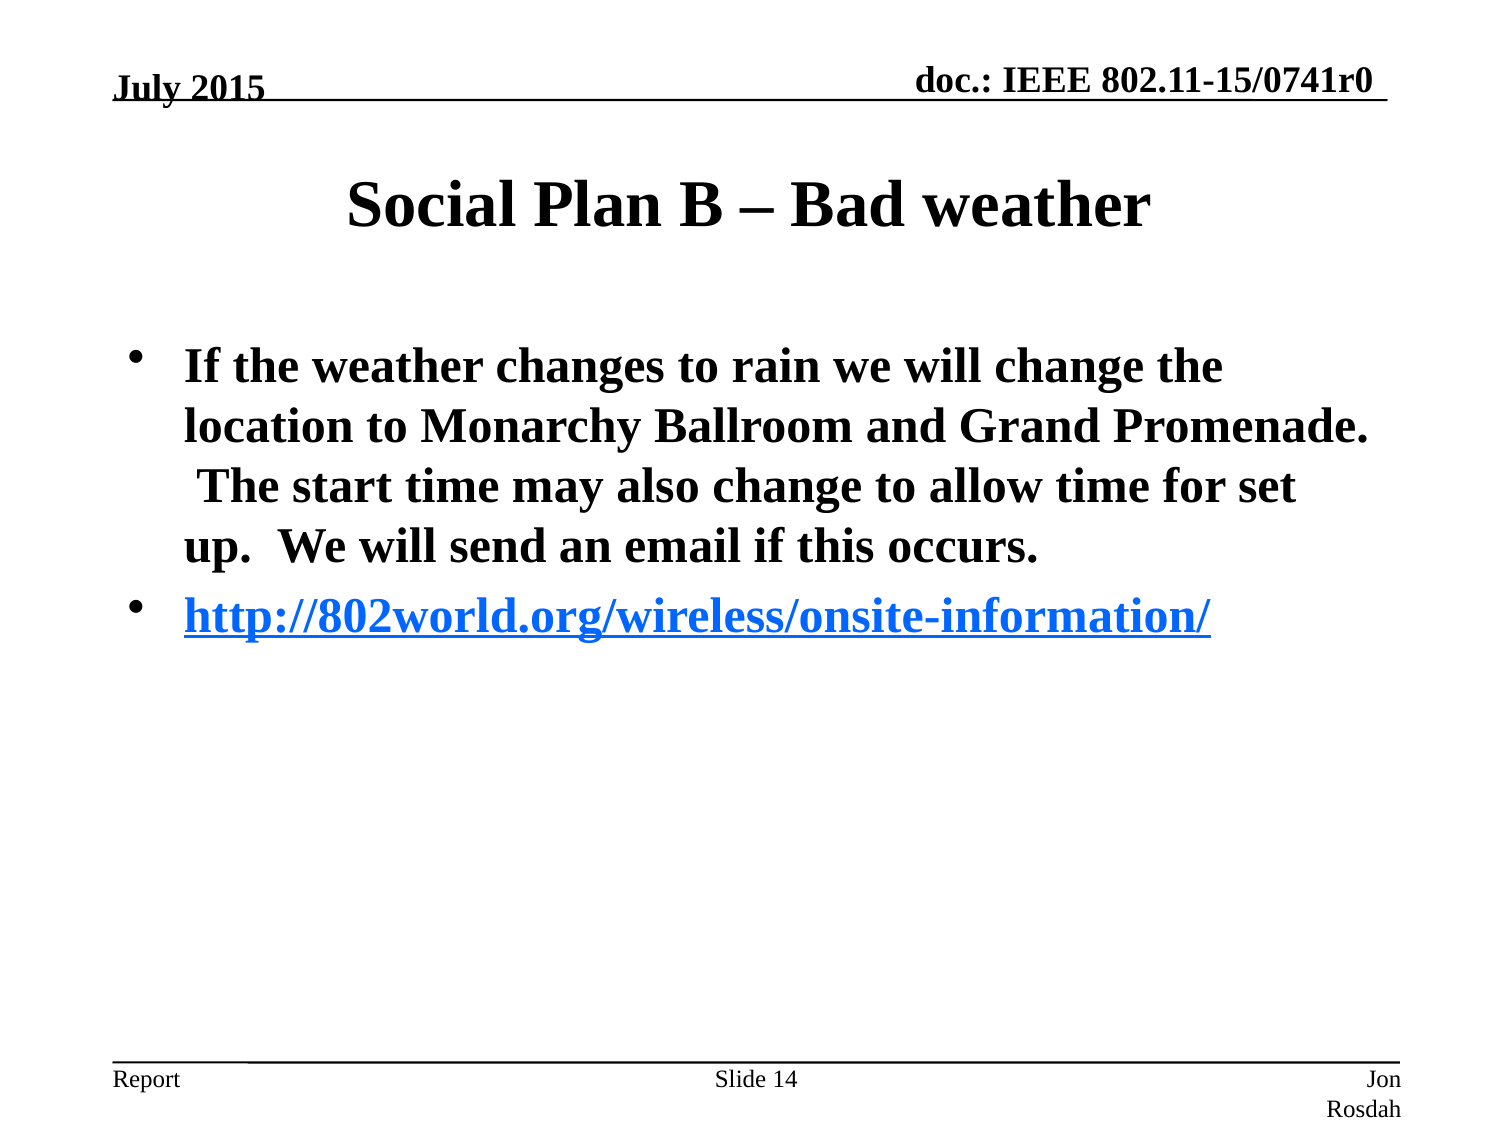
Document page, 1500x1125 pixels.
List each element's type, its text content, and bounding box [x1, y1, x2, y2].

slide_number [112, 62, 361, 109]
footer Jon Rosdahl (CSR) [1324, 1061, 1402, 1093]
slide_number Slide 14 [712, 1061, 800, 1093]
list If the weather changes to rain we will change the location to Monarchy Ballroom and Grand Promenade. The start time may also change to allow time for set up. We will send an email if this occurs. http://802world.org/wireless/onsite-information/ [112, 324, 1388, 1001]
title Social Plan B – Bad weather [112, 112, 1388, 288]
